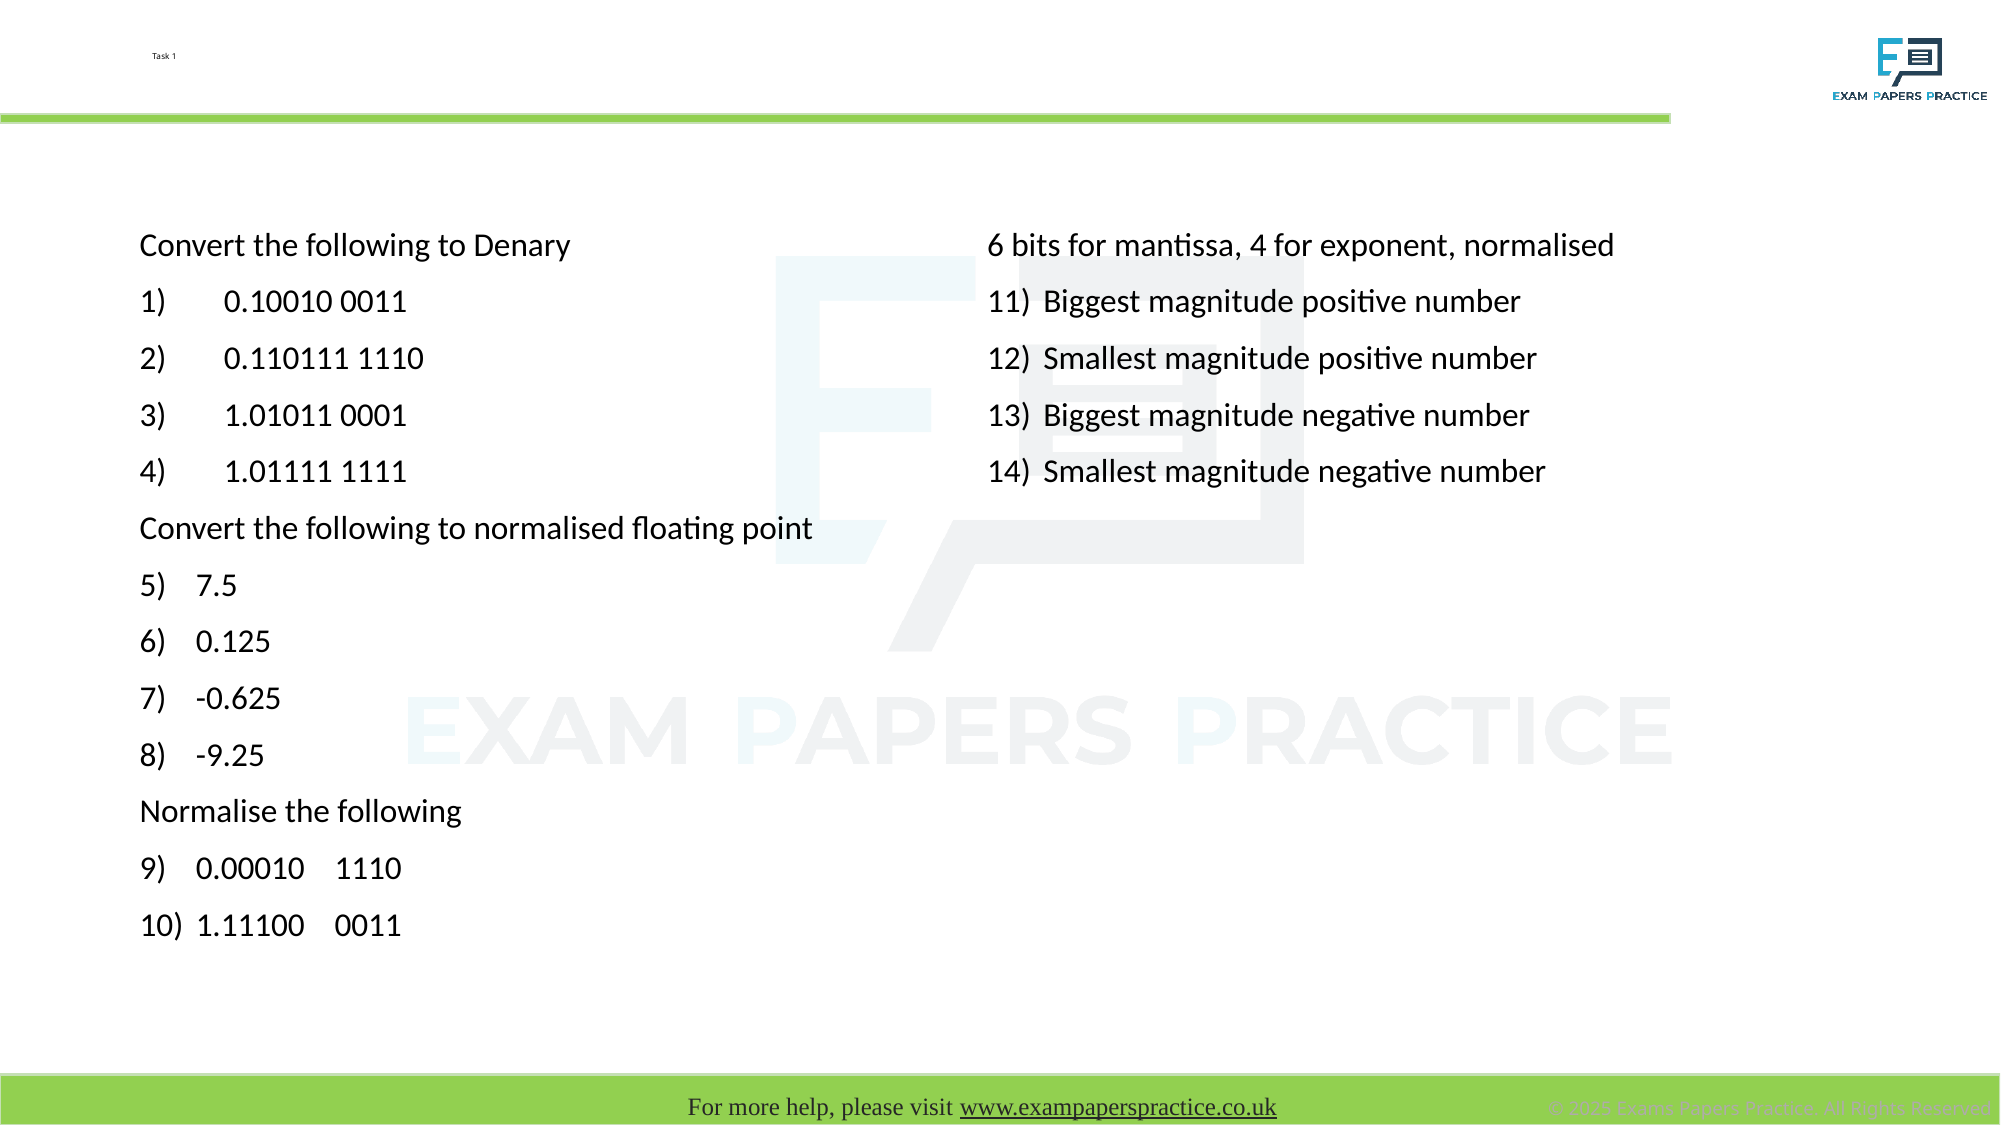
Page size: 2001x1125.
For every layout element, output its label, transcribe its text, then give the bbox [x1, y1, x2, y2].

title Task 1 [137, 44, 1863, 70]
list Convert the following to Denary 0.10010 0011 0.110111 1110 1.01011 0001 1.01111 1111 Convert the following to normalised floating point 7.5 0.125 -0.625 -9.25 Normalise the following 0.00010 1110 1.11100 0011 6 bits for mantissa, 4 for exponent, normalised Biggest magnitude positive number Smallest magnitude positive number Biggest magnitude negative number Smallest magnitude negative number [124, 219, 1850, 1001]
